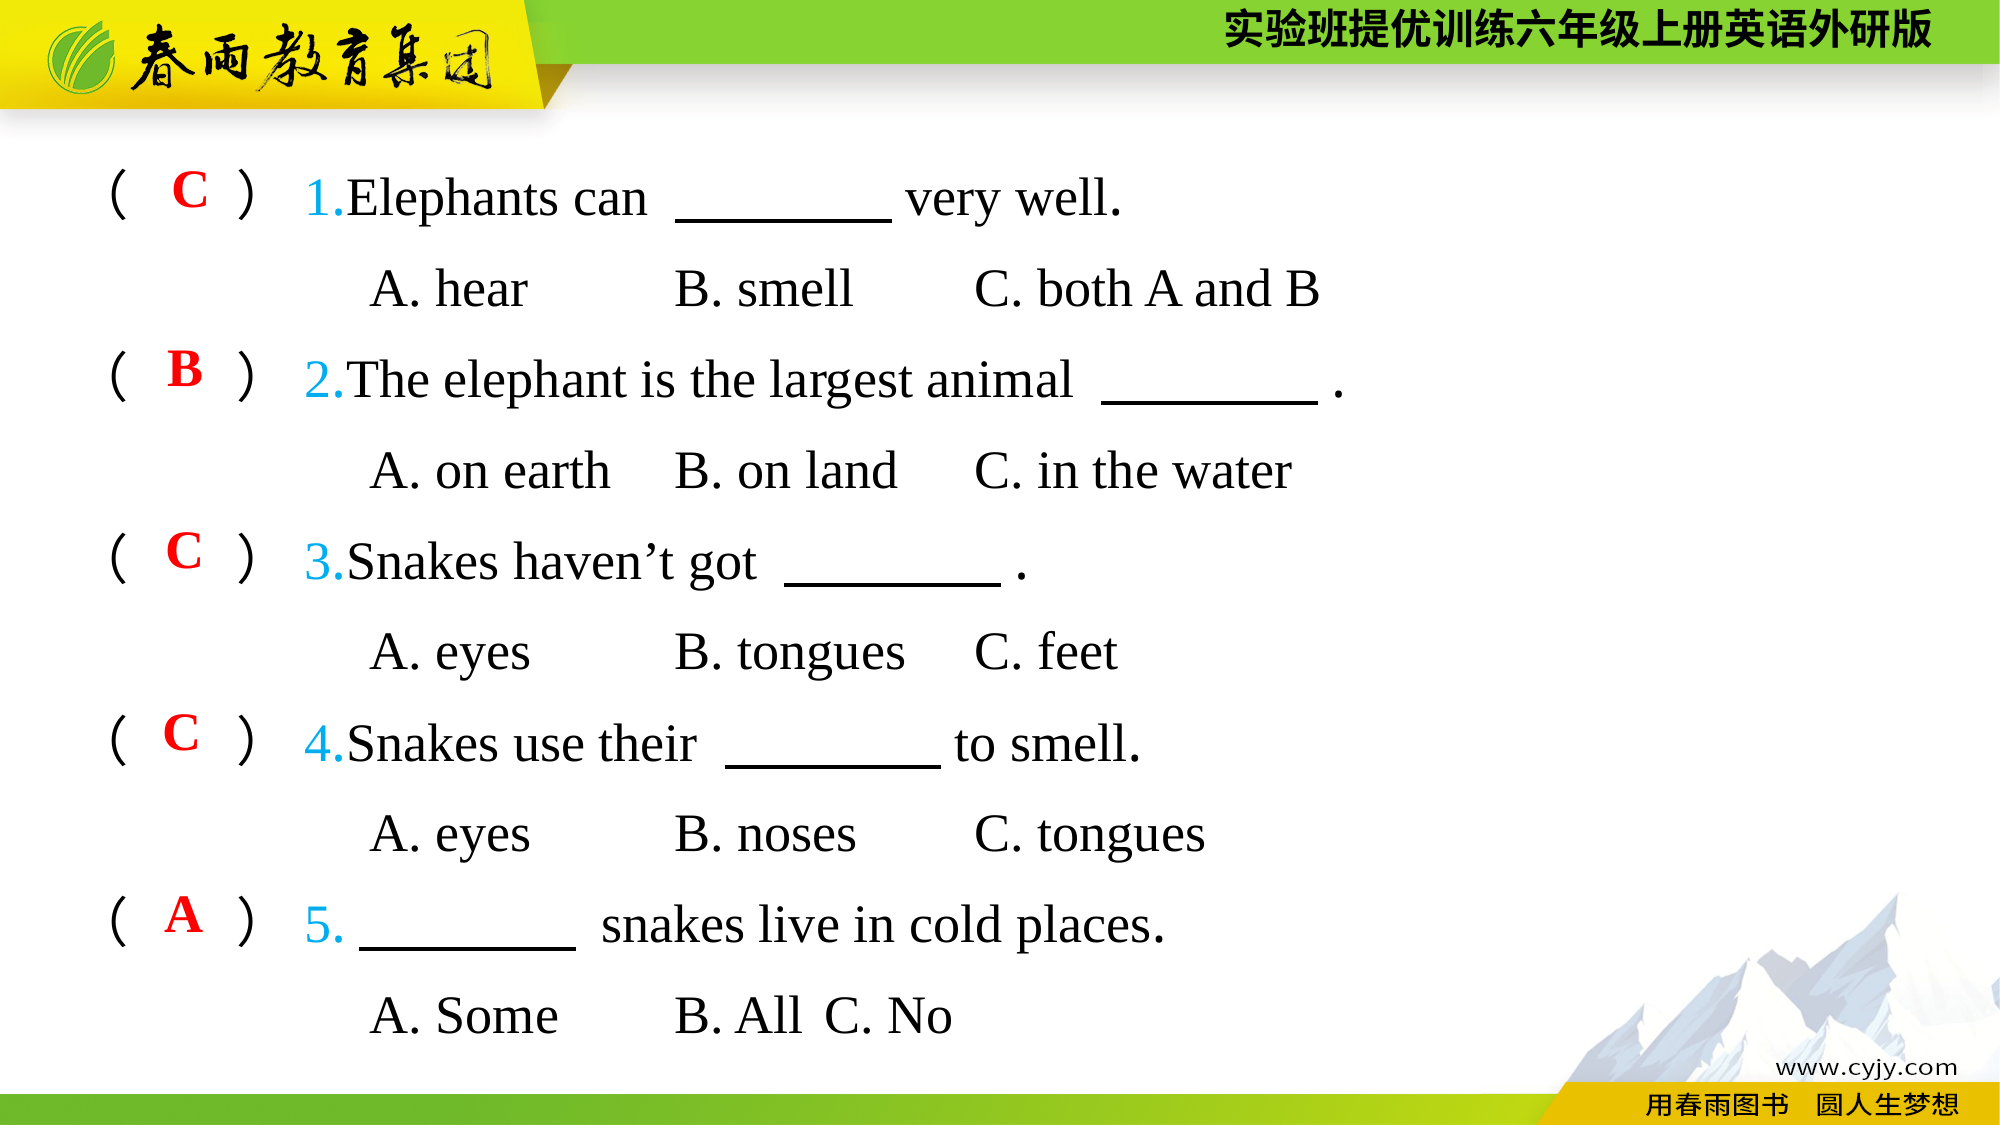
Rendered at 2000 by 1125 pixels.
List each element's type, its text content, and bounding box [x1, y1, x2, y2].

picture [0, 0, 2000, 1125]
text_box B [152, 325, 224, 405]
list （ ）1.Elephants can very well. A. hear B. smell C. both A and B （ ）2.The elephant is the largest animal . A. on earth B. on land C. in the water （ ）3.Snakes haven’t got . A. eyes B. tongues C. feet （ ）4.Snakes use their to smell. A. eyes B. noses C. tongues （ ）5. snakes live in cold places. A. Some B. All C. No [59, 127, 1944, 1052]
text_box C [147, 689, 222, 769]
text_box C [150, 507, 225, 588]
text_box A [149, 870, 213, 951]
text_box C [156, 145, 244, 226]
